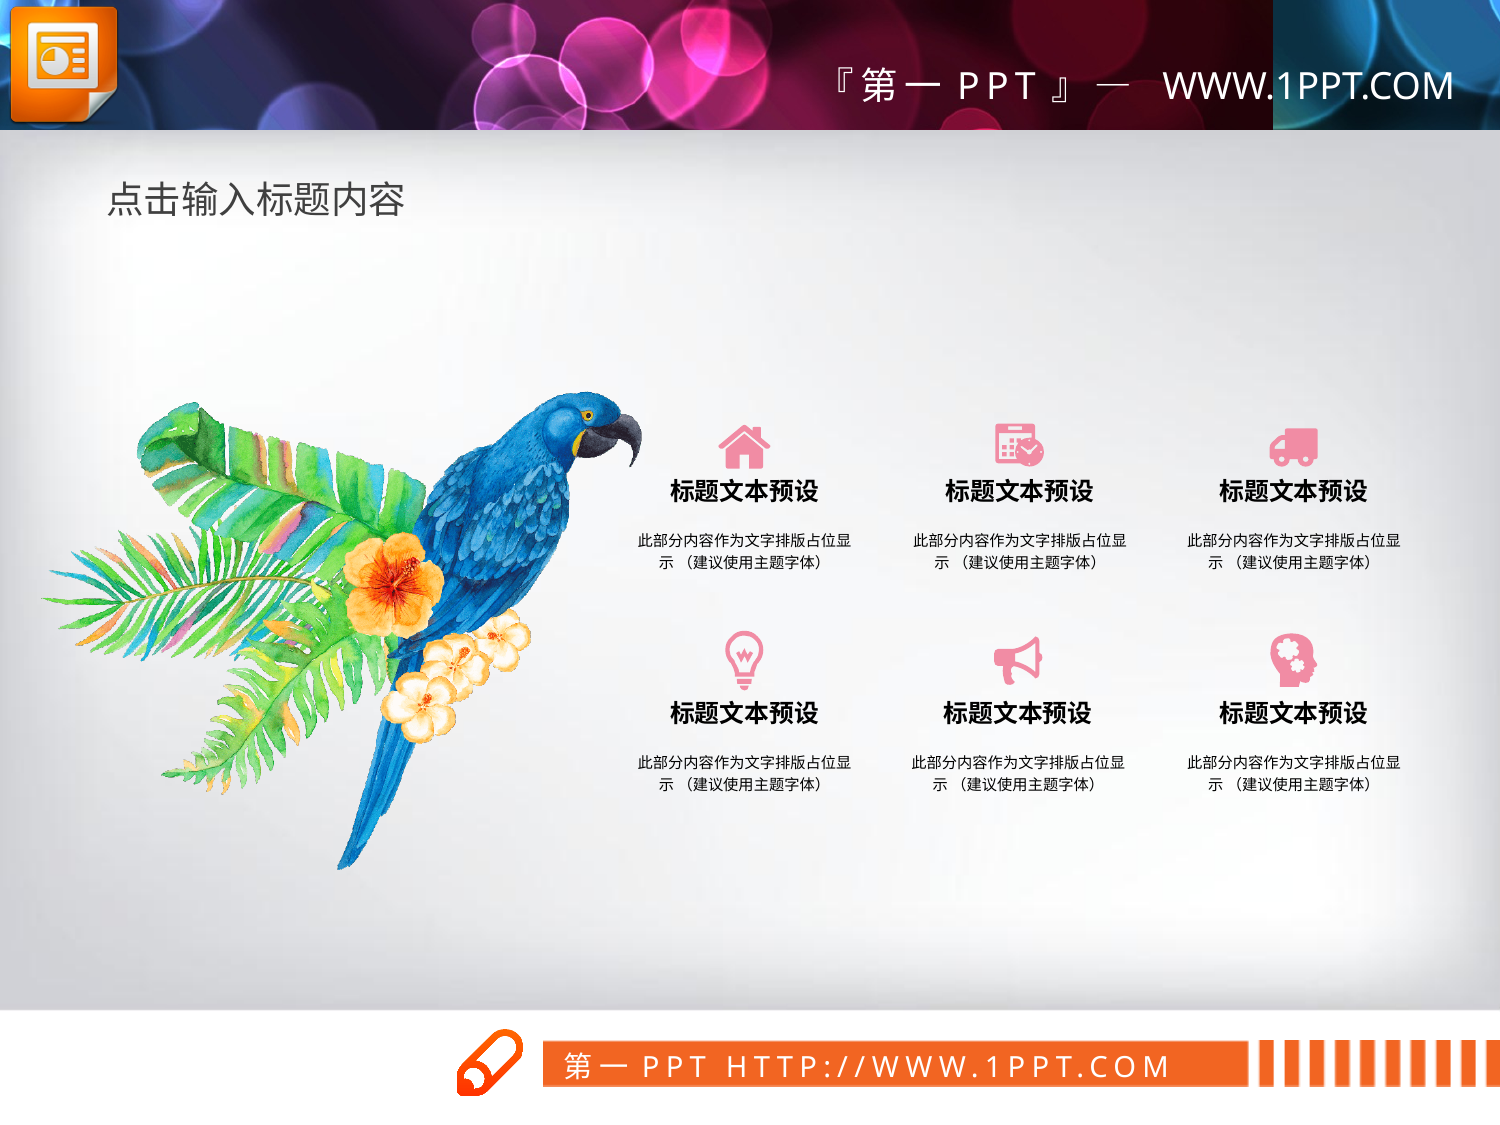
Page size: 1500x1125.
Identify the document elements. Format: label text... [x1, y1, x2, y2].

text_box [648, 690, 869, 810]
text_box [994, 636, 1043, 685]
text_box [995, 423, 1044, 467]
text_box [1269, 428, 1318, 467]
picture [0, 0, 1500, 1012]
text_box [1169, 468, 1418, 588]
picture [543, 1040, 1500, 1087]
text_box [725, 630, 764, 677]
text_box [1270, 633, 1318, 687]
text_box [1169, 690, 1418, 810]
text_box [895, 468, 1144, 588]
text_box [736, 678, 752, 684]
text_box 点击输入标题内容 [106, 167, 456, 230]
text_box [894, 690, 1143, 810]
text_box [648, 468, 869, 588]
text_box [718, 424, 771, 467]
